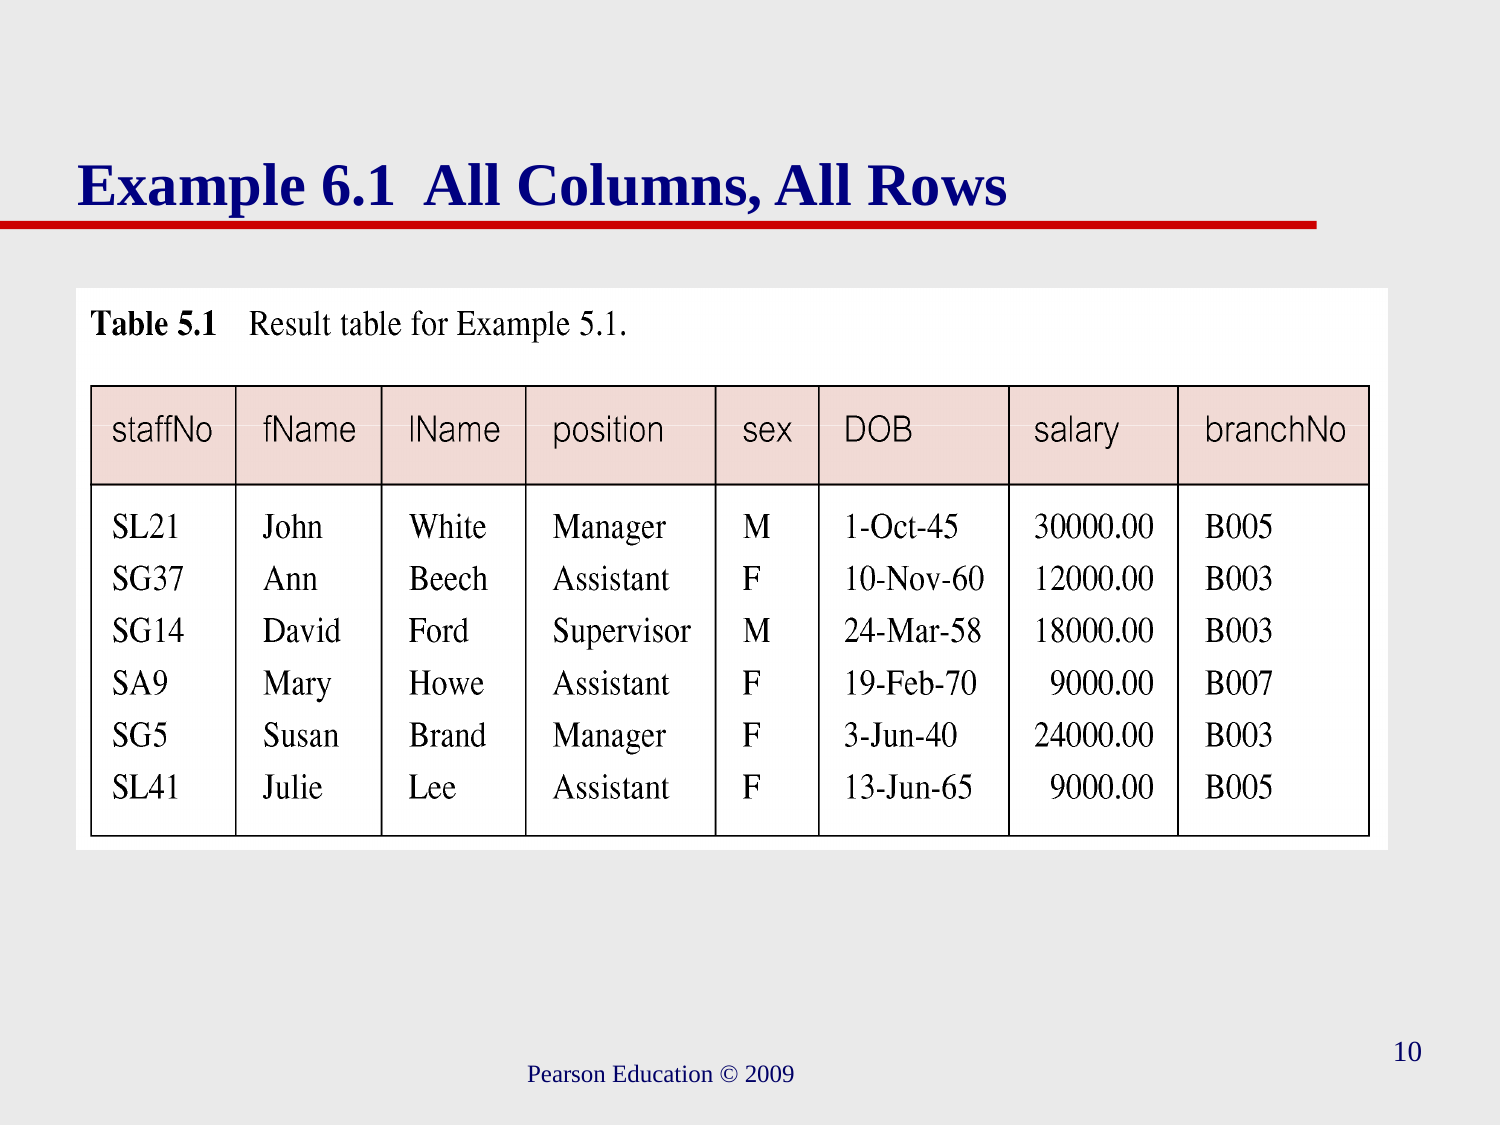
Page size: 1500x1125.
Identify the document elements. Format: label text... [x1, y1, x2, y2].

slide_number 10 [1124, 1012, 1438, 1088]
text_box Pearson Education © 2009 [512, 1050, 1038, 1095]
title Example 6.1 All Columns, All Rows [62, 43, 1338, 226]
picture [76, 287, 1388, 851]
